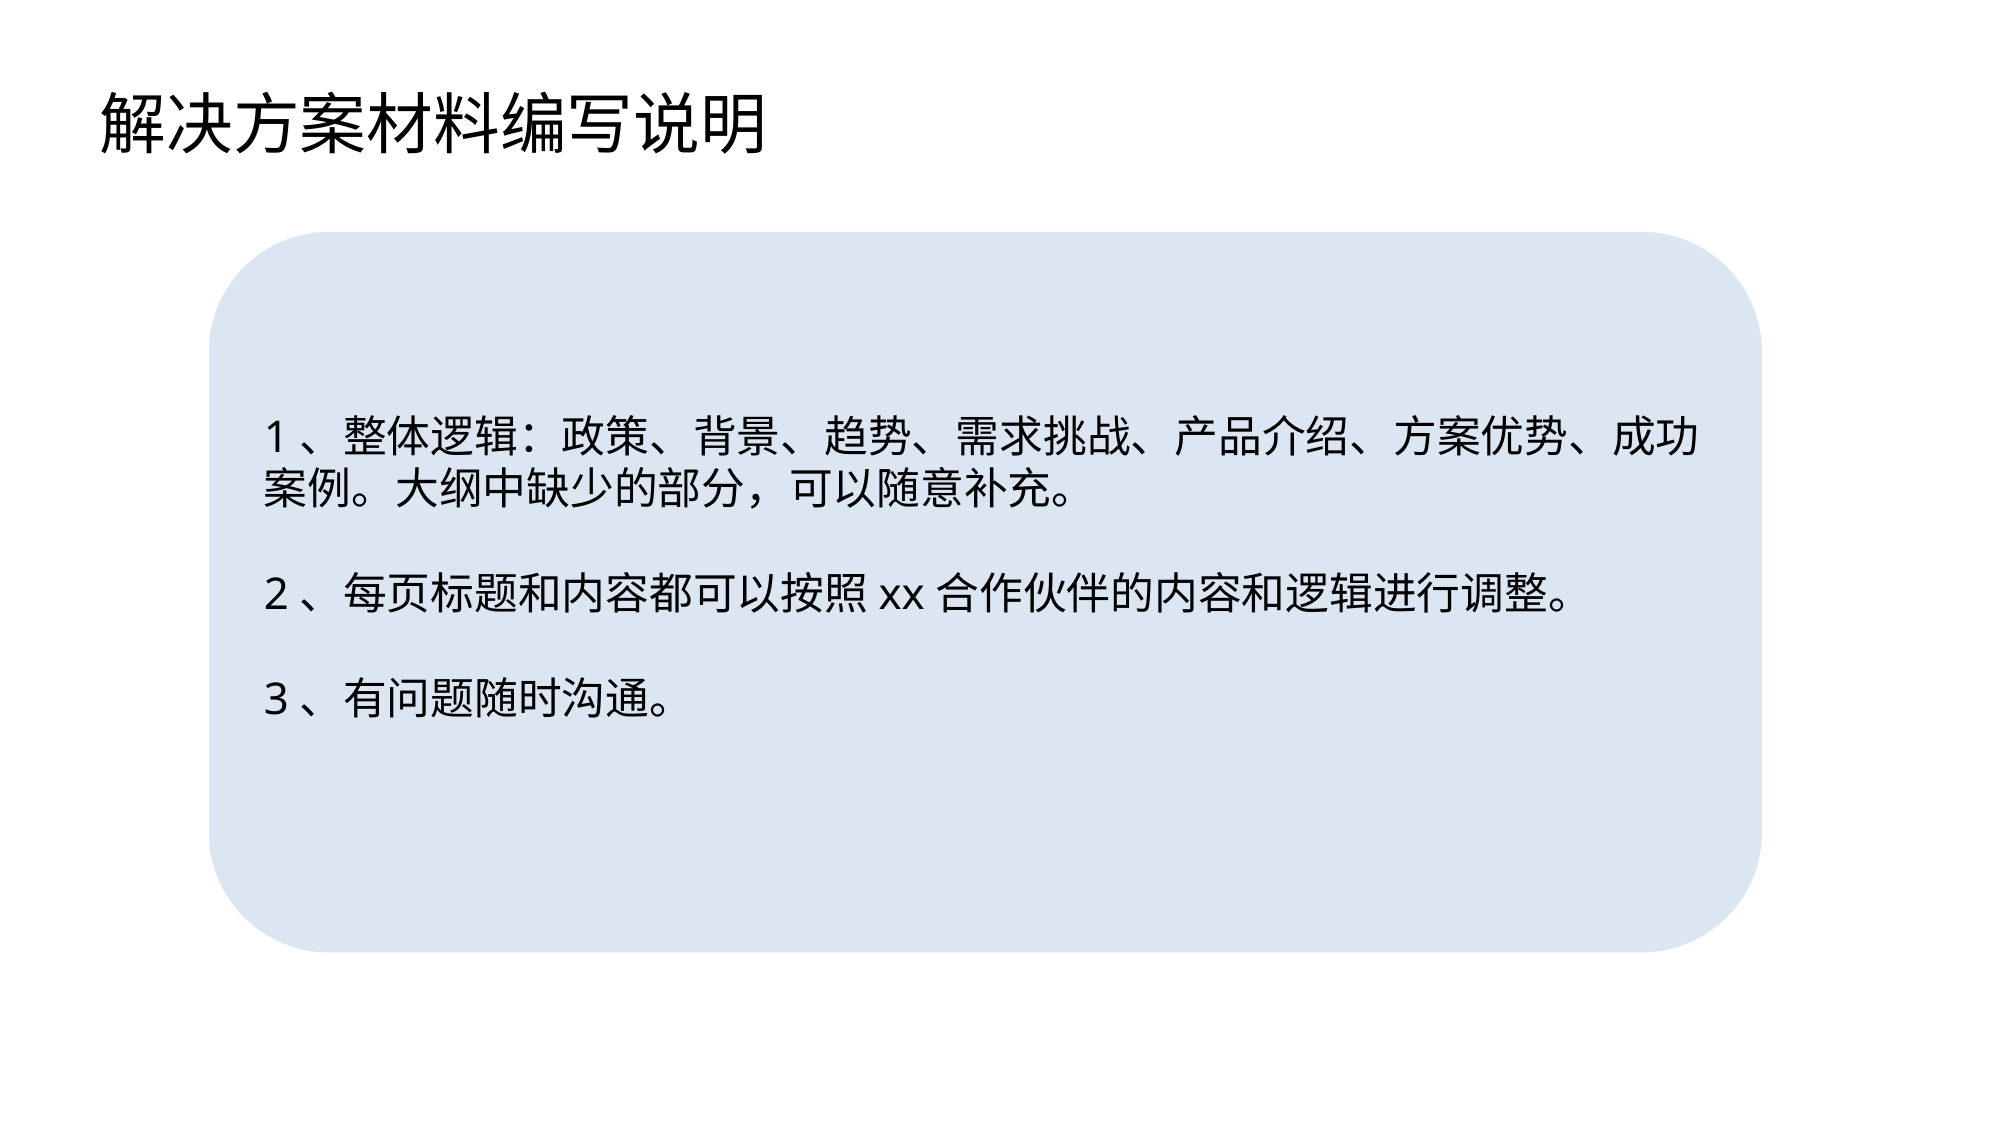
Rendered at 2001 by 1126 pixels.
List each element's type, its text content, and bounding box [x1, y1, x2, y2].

text_box 解决方案材料编写说明 [84, 74, 1916, 161]
text_box 1、整体逻辑：政策、背景、趋势、需求挑战、产品介绍、方案优势、成功案例。大纲中缺少的部分，可以随意补充。 2、每页标题和内容都可以按照xx合作伙伴的内容和逻辑进行调整。 3、有问题随时沟通。 [206, 229, 1765, 955]
